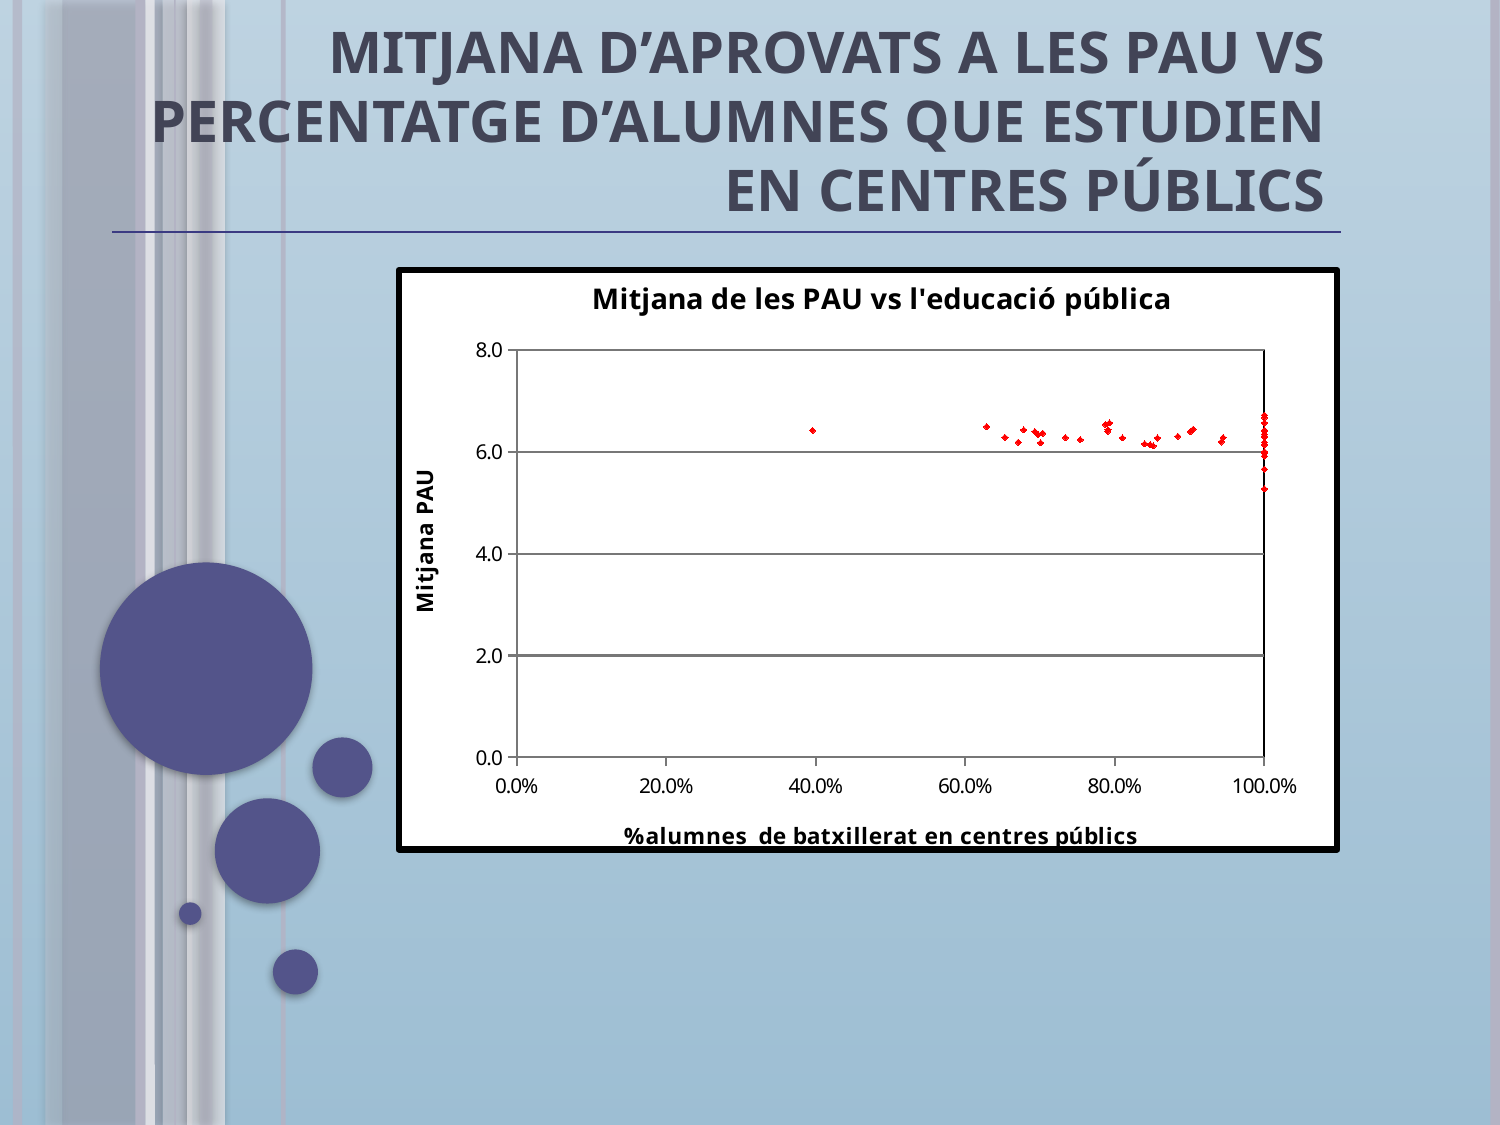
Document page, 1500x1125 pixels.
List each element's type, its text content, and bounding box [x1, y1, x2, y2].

list Coeficient de Pearson: -0,2601 [115, 262, 1341, 1062]
title Mitjana d’aprovats a les PAU vs percentatge d’alumnes que estudien en centres públics [115, 8, 1341, 231]
chart [395, 266, 1341, 859]
